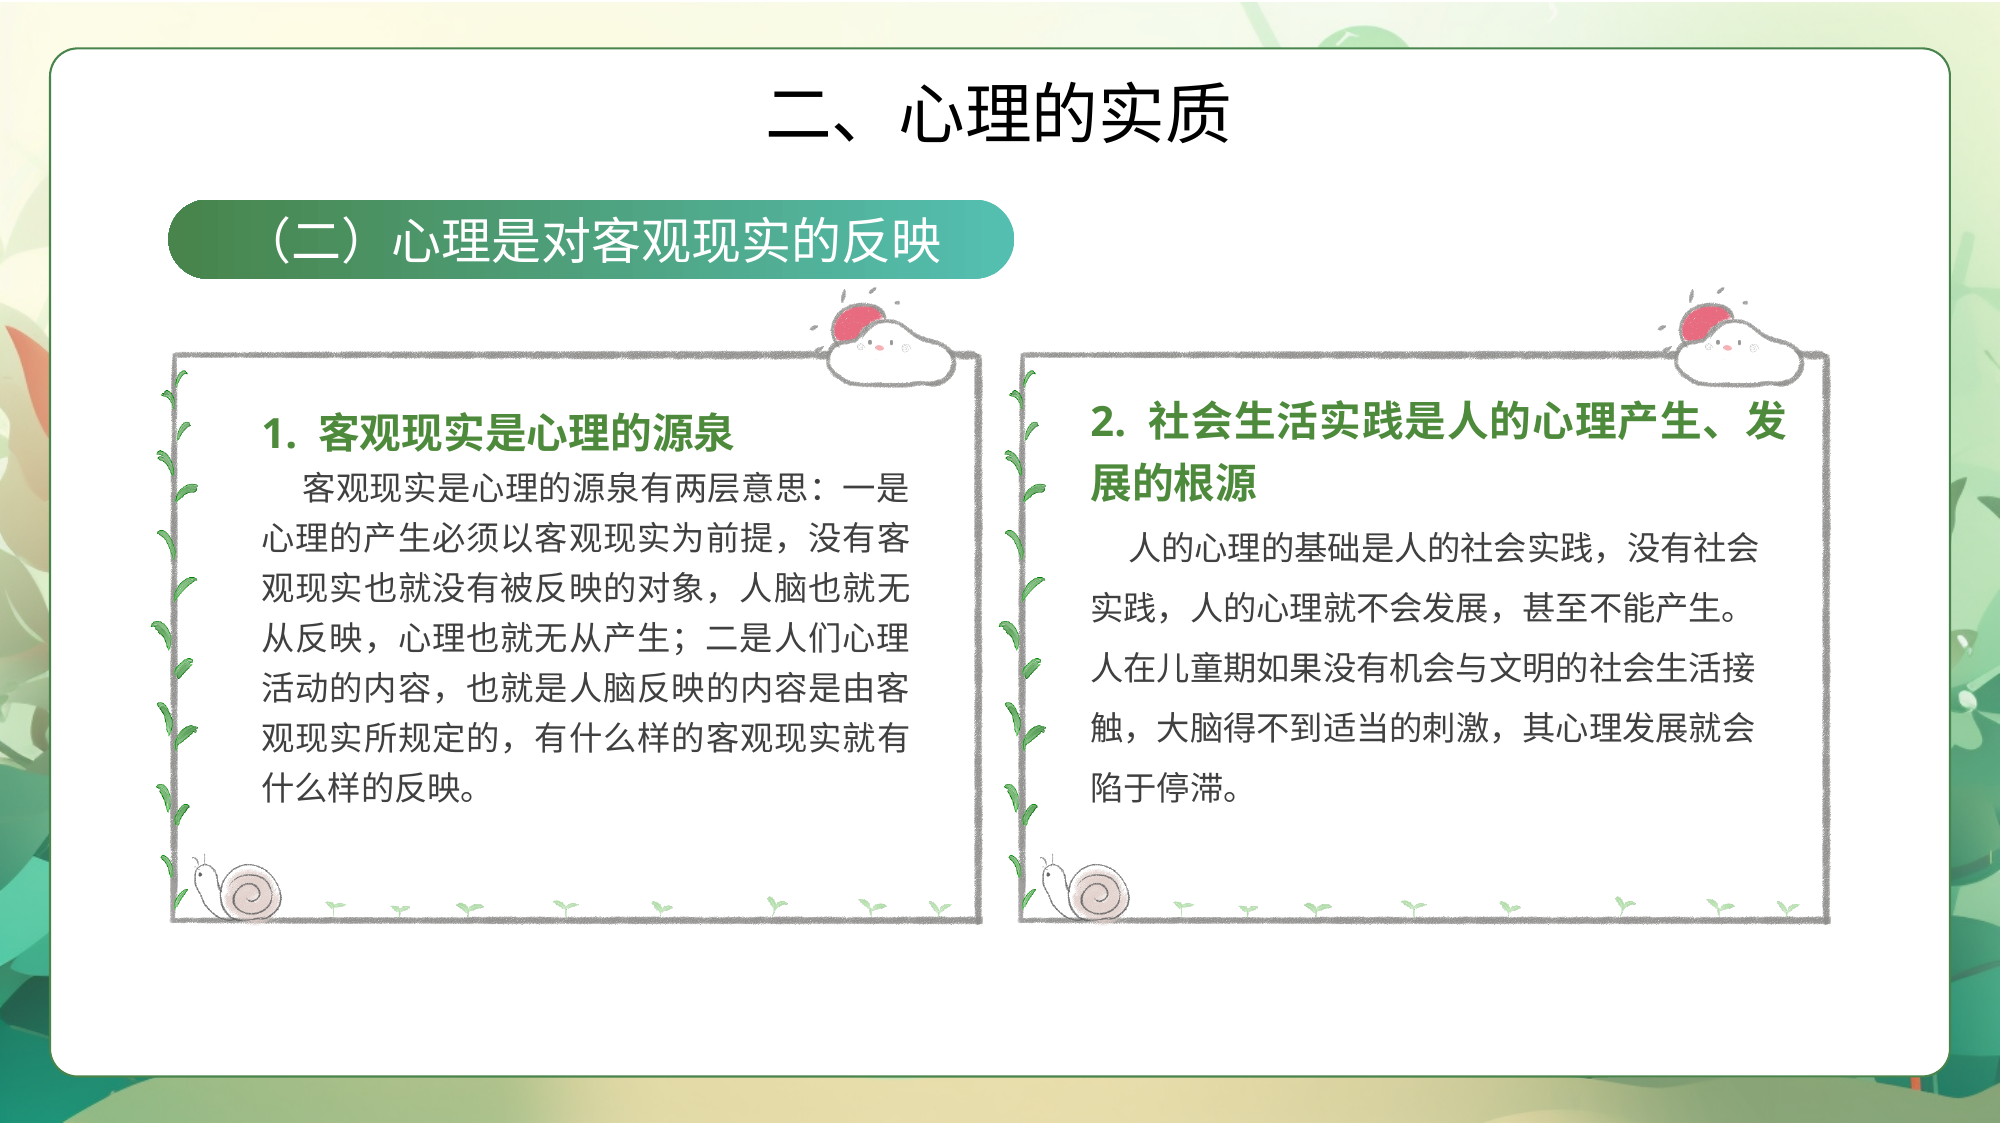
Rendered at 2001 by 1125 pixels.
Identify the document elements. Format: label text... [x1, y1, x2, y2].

text_box 二、心理的实质 [437, 64, 1561, 135]
picture [0, 2, 2000, 1125]
